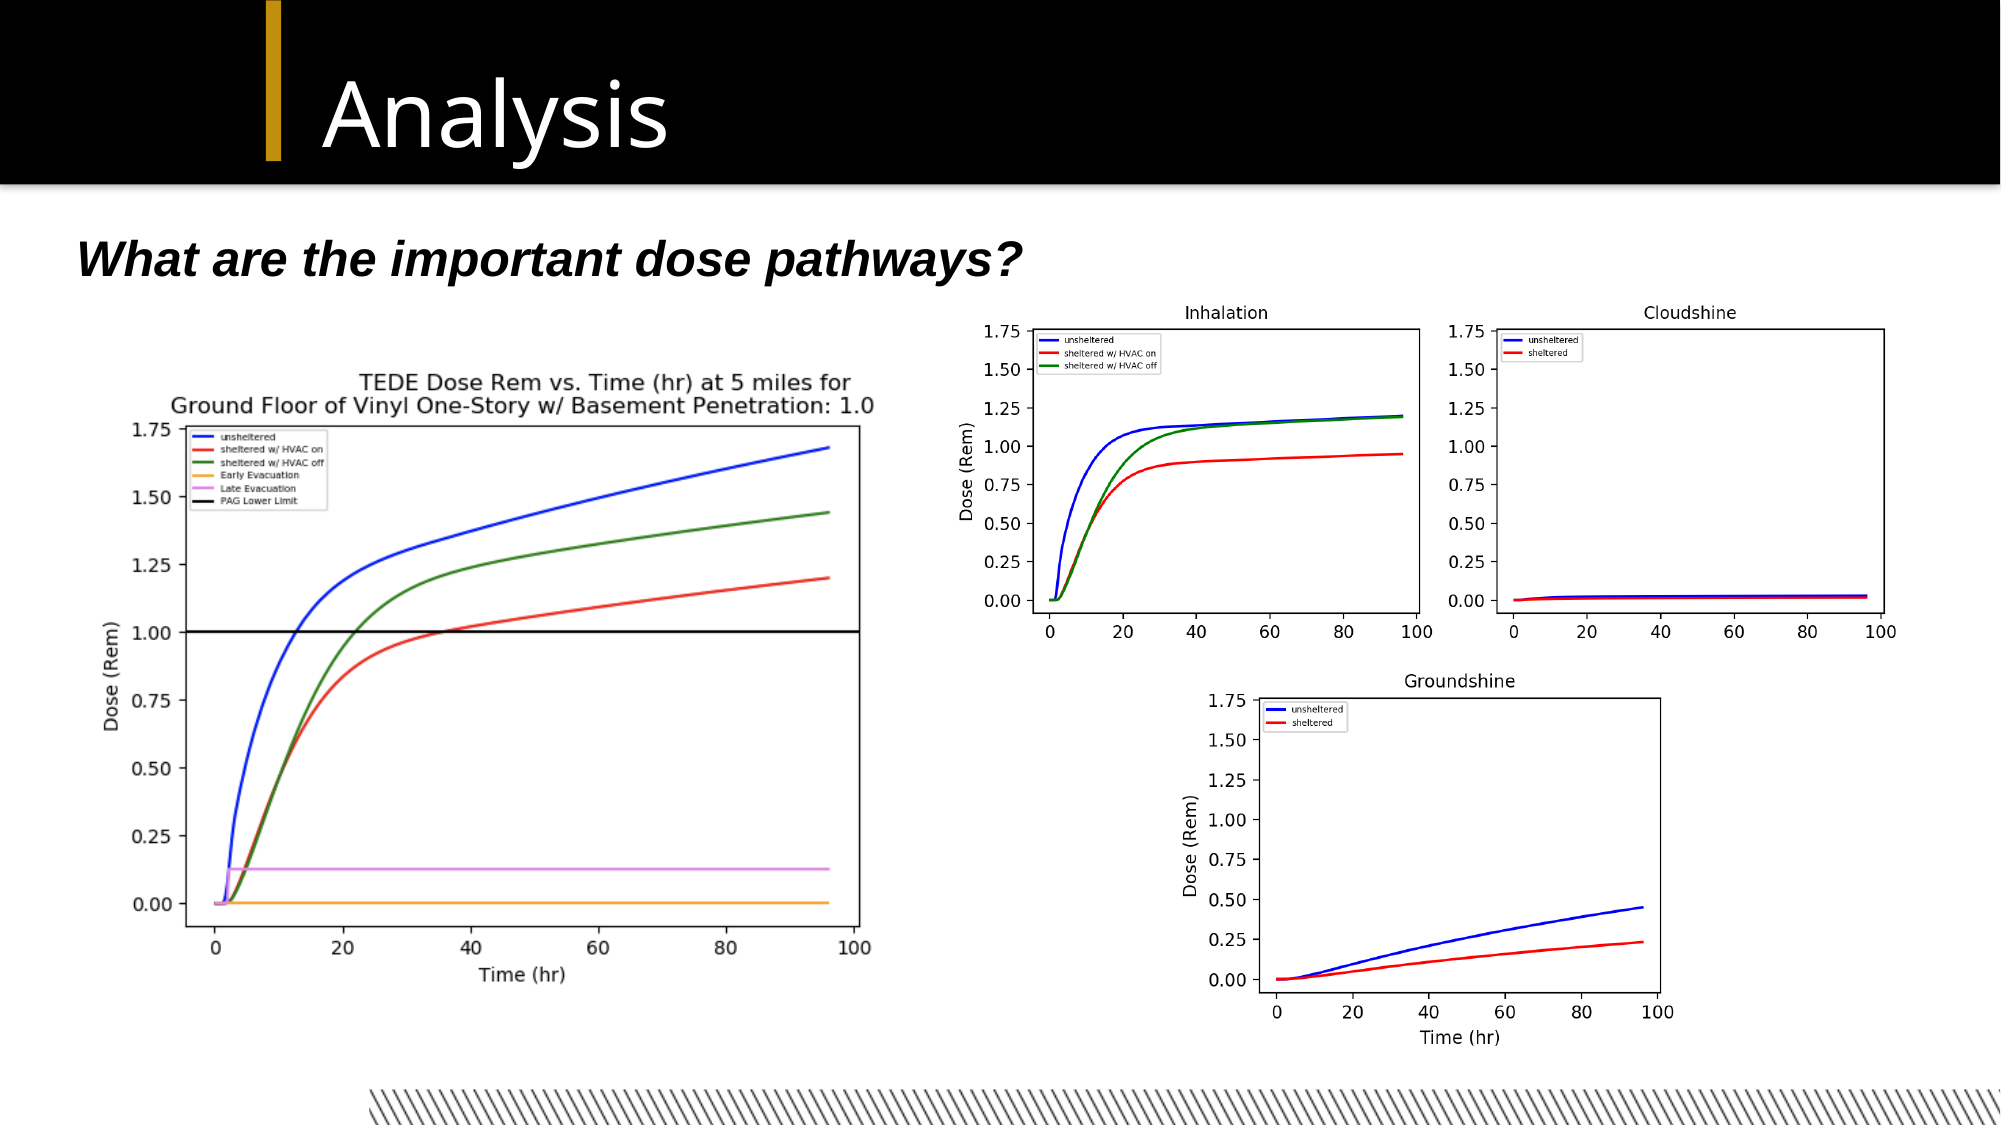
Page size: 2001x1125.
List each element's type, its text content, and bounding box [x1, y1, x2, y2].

list What are the important dose pathways? [76, 226, 1331, 305]
title Analysis [322, 56, 1717, 142]
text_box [77, 331, 946, 998]
picture [1177, 672, 1691, 1056]
picture [944, 304, 1924, 645]
